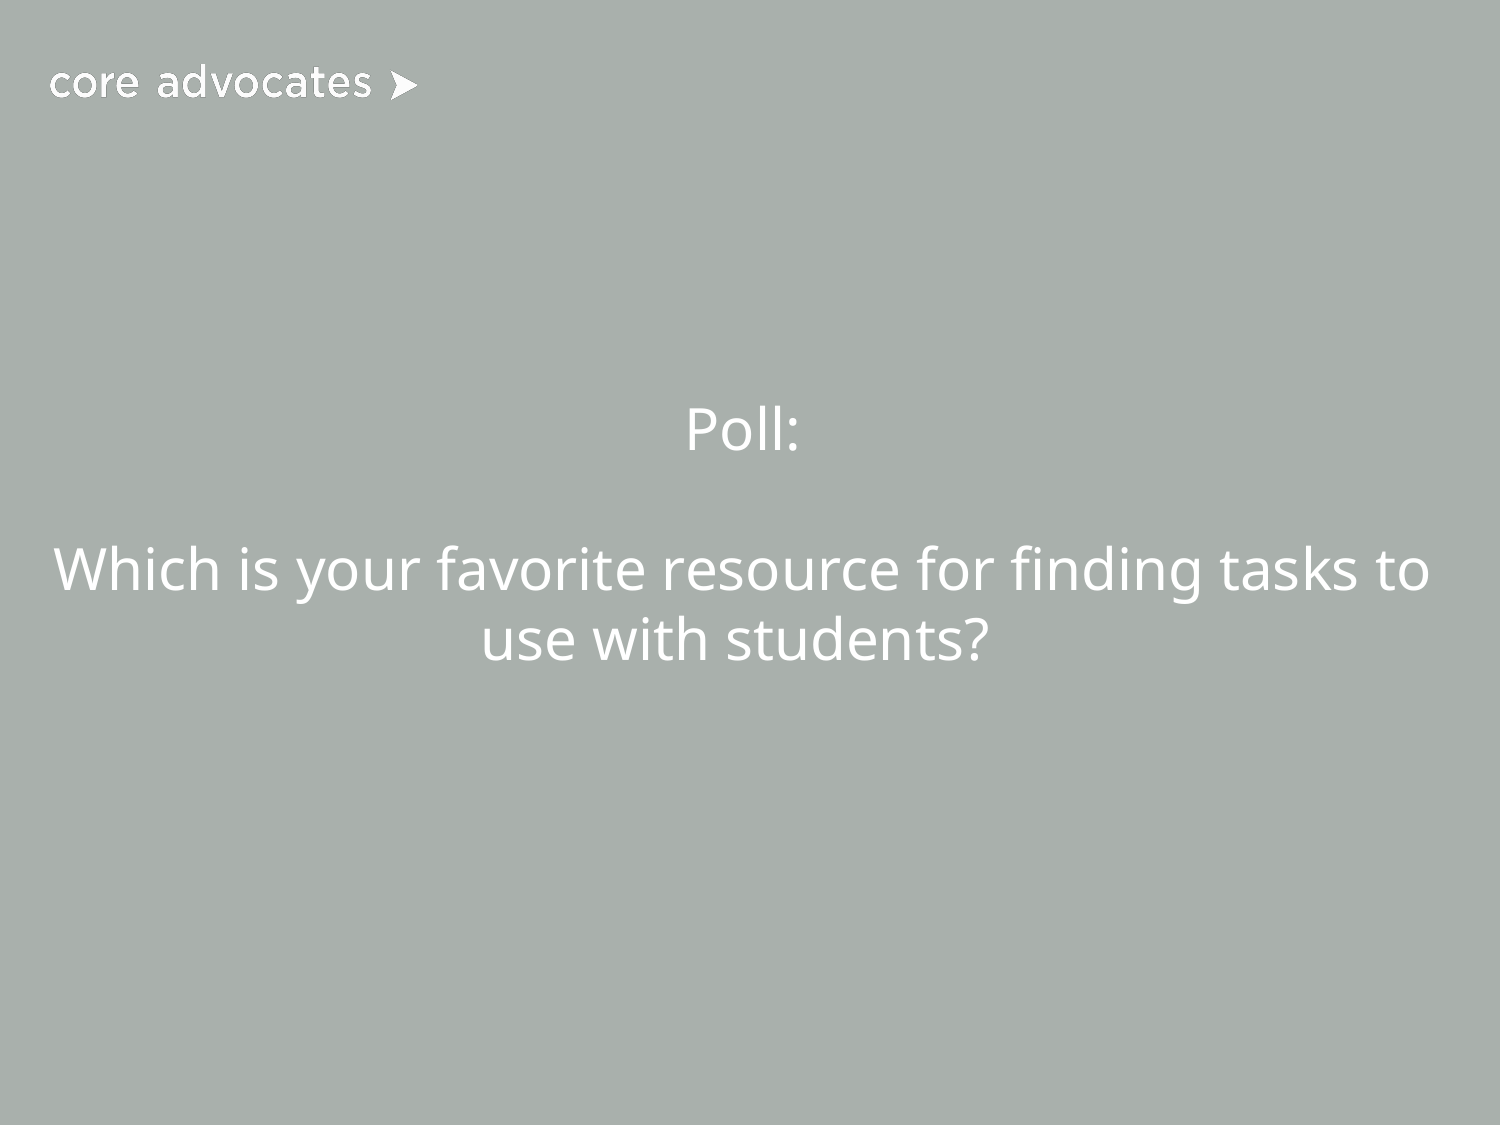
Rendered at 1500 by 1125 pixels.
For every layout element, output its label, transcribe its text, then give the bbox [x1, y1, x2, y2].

picture [50, 64, 417, 100]
title Poll: Which is your favorite resource for finding tasks to use with students? [35, 400, 1450, 735]
